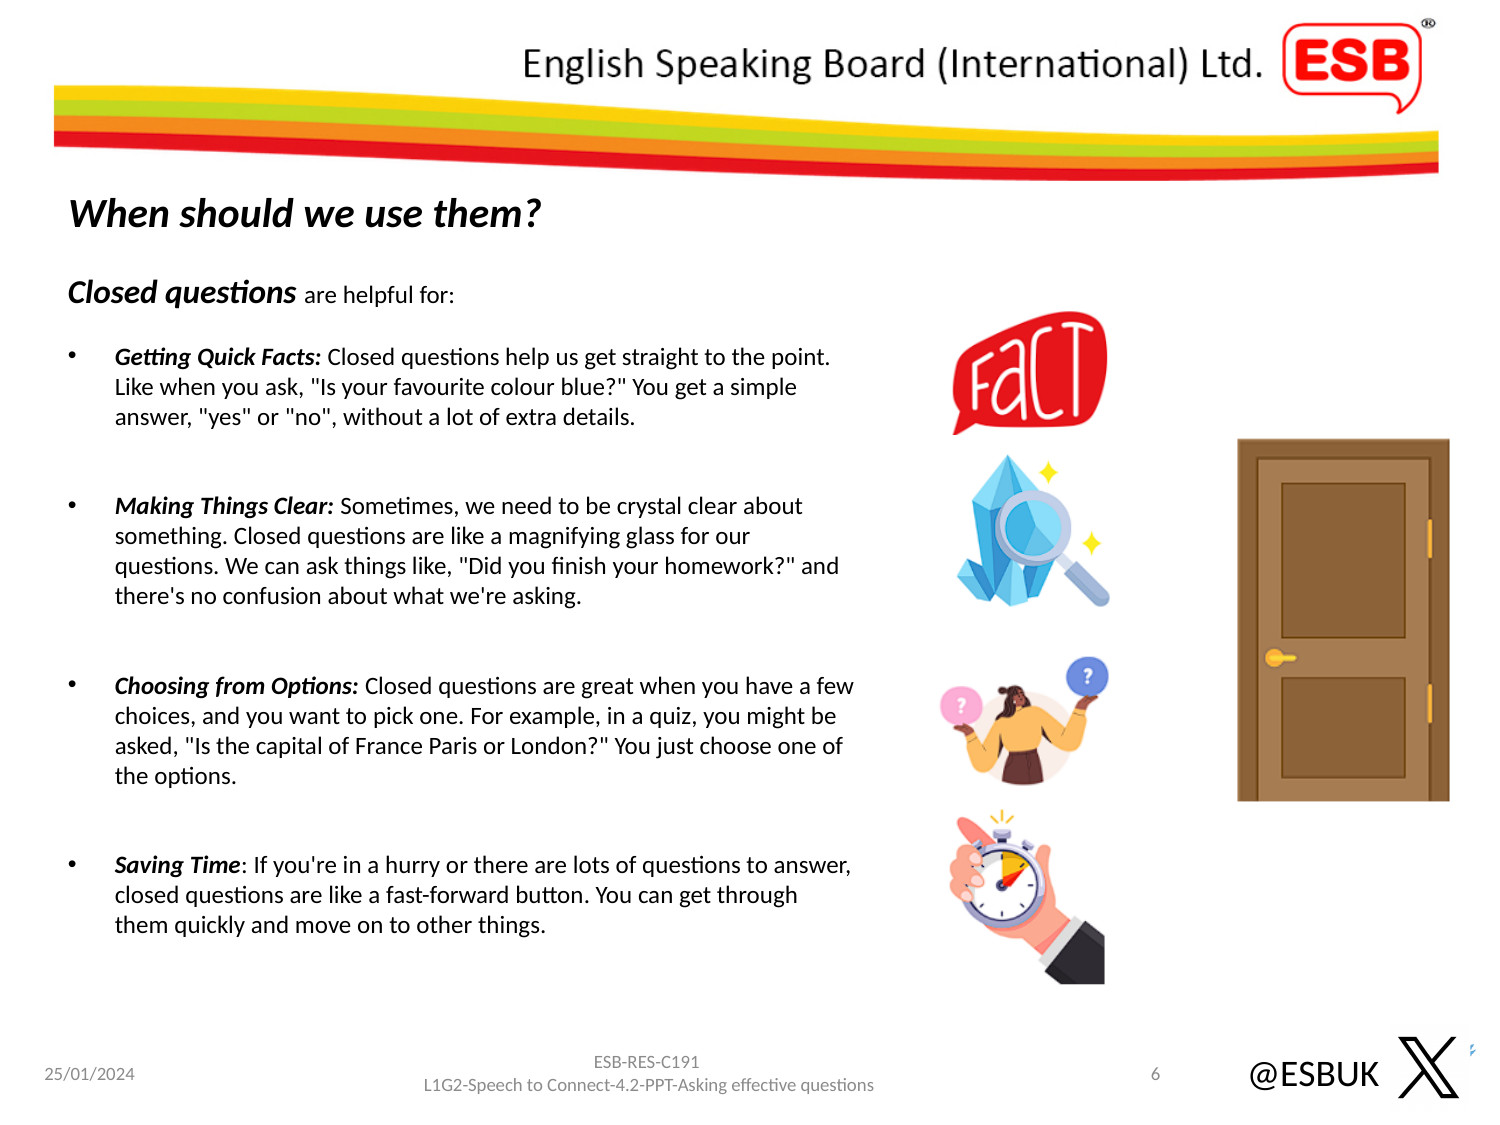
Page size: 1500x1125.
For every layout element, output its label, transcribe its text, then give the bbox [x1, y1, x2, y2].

picture [930, 301, 1121, 616]
footer ESB-RES-C191 L1G2-Speech to Connect-4.2-PPT-Asking effective questions [395, 1042, 902, 1103]
picture [1222, 420, 1471, 814]
slide_number 6 [930, 1042, 1176, 1103]
picture [0, 0, 1500, 189]
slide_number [29, 1042, 367, 1103]
picture [946, 807, 1110, 987]
picture [922, 636, 1134, 797]
picture [1390, 1024, 1476, 1111]
text_box Closed questions are helpful for: Getting Quick Facts: Closed questions help us get straight to the point. Like when you ask, "Is your favourite colour blue?" You get a simple answer, "yes" or "no", without a lot of extra details. Making Things Clear: Sometimes, we need to be crystal clear about something. Closed questions are like a magnifying glass for our questions. We can ask things like, "Did you finish your homework?" and there's no confusion about what we're asking. Choosing from Options: Closed questions are great when you have a few choices, and you want to pick one. For example, in a quiz, you might be asked, "Is the capital of France Paris or London?" You just choose one of the options. Saving Time: If you're in a hurry or there are lots of questions to answer, closed questions are like a fast-forward button. You can get through them quickly and move on to other things. [53, 262, 872, 947]
title When should we use them? [53, 184, 1347, 245]
